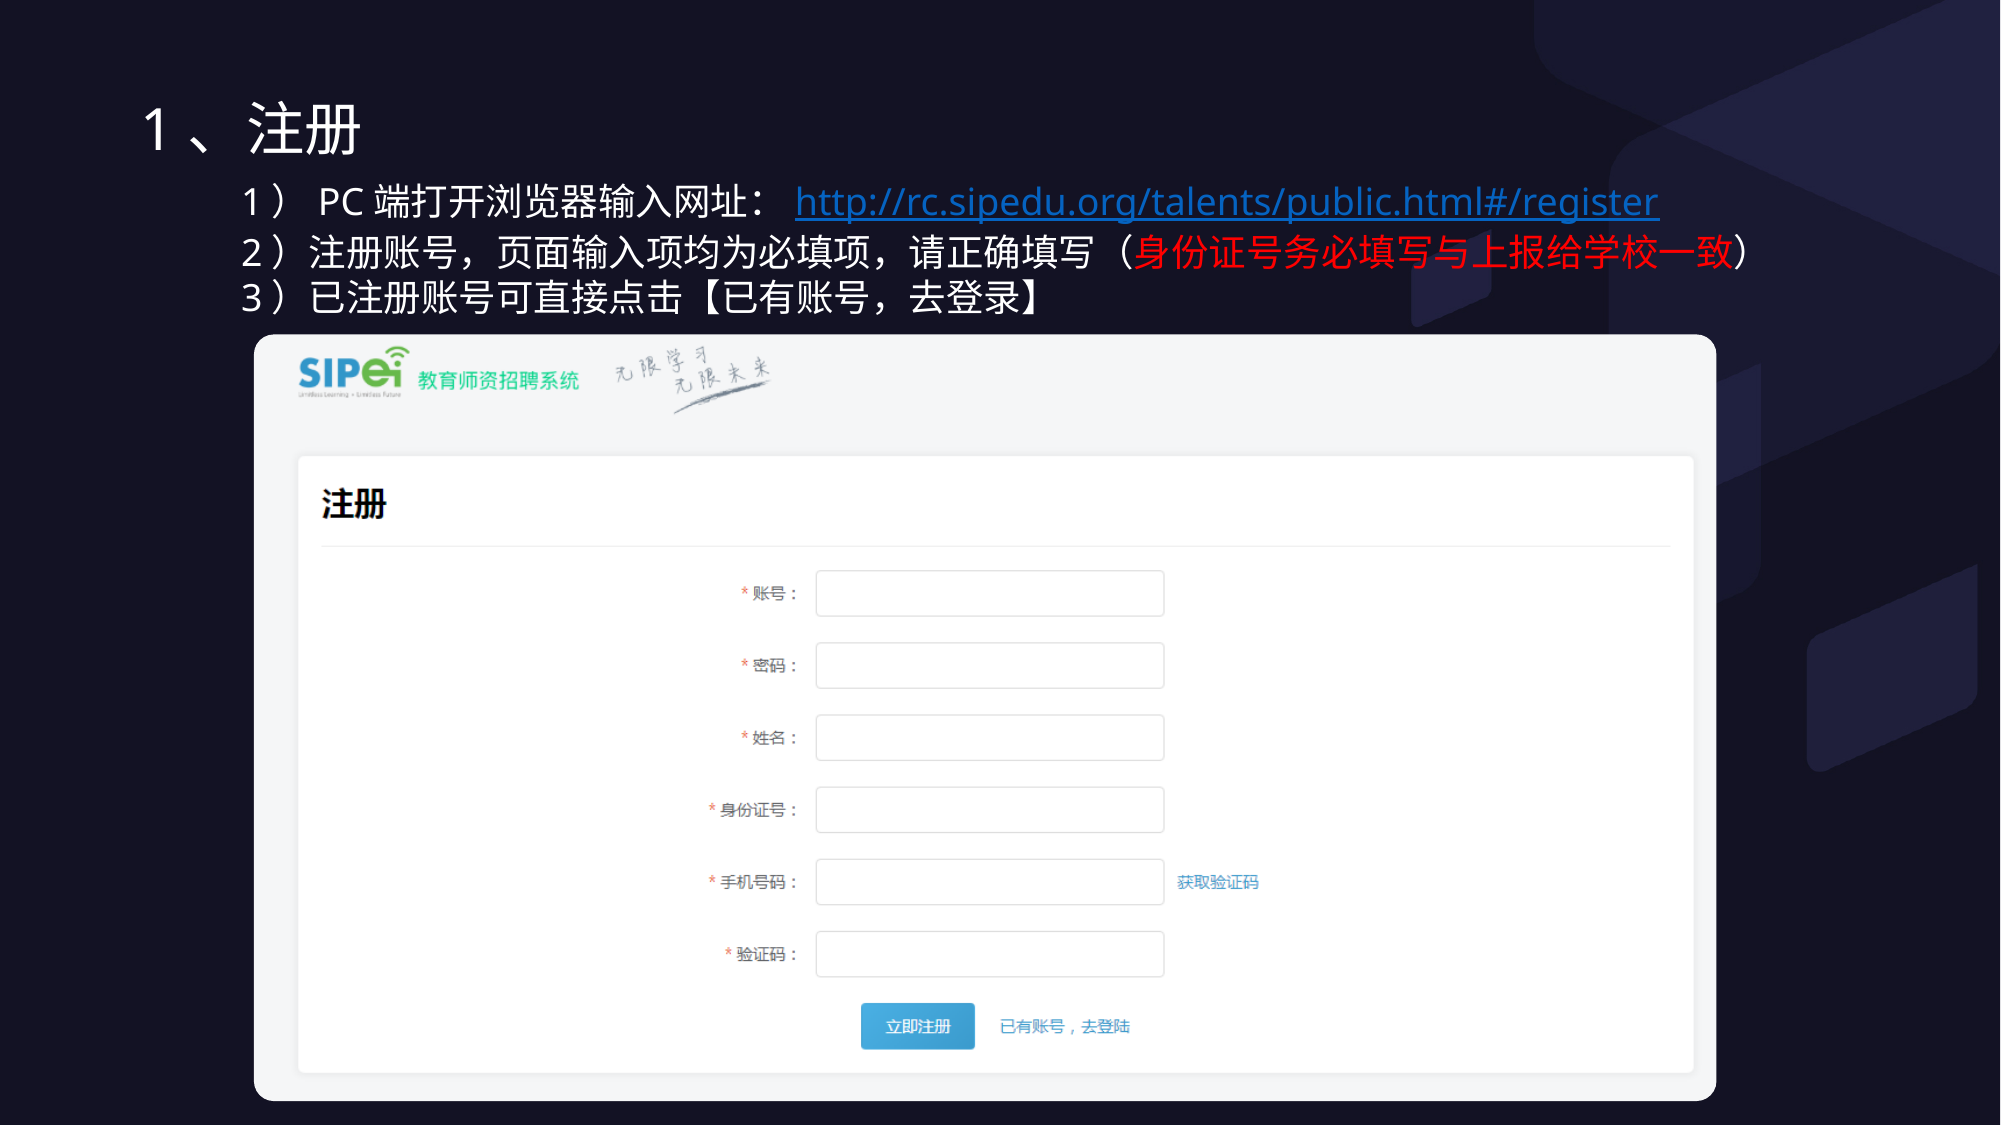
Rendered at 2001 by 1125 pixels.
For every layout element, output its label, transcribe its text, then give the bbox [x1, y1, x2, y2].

text_box 1、注册 [125, 84, 784, 170]
text_box 1）PC端打开浏览器输入网址：http://rc.sipedu.org/talents/public.html#/register 2）注册账号，页面输入项均为必填项，请正确填写（身份证号务必填写与上报给学校一致） 3）已注册账号可直接点击【已有账号，去登录】 [226, 170, 1880, 372]
picture [0, 0, 2001, 1125]
